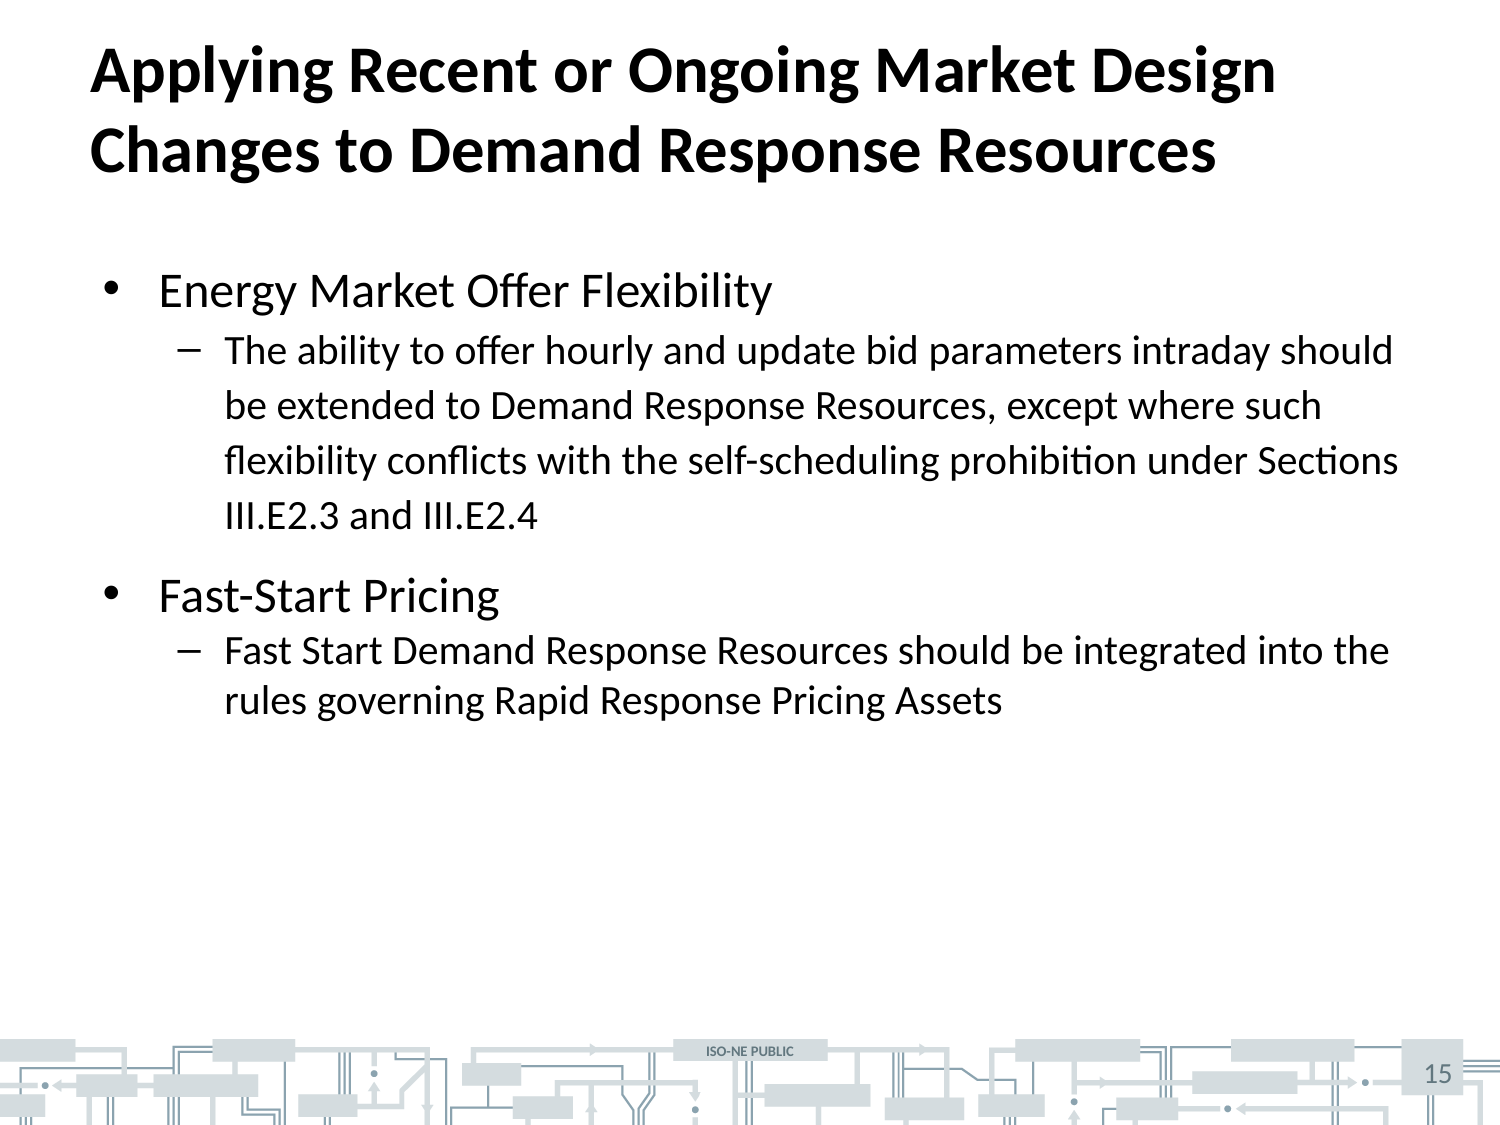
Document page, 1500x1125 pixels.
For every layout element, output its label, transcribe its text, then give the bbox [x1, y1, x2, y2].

list Energy Market Offer Flexibility The ability to offer hourly and update bid parameters intraday should be extended to Demand Response Resources, except where such flexibility conflicts with the self-scheduling prohibition under Sections III.E2.3 and III.E2.4 Fast-Start Pricing Fast Start Demand Response Resources should be integrated into the rules governing Rapid Response Pricing Assets [87, 249, 1438, 1063]
title Applying Recent or Ongoing Market Design Changes to Demand Response Resources [75, 12, 1425, 200]
picture [0, 1031, 1500, 1125]
slide_number 15 [1412, 1050, 1464, 1094]
